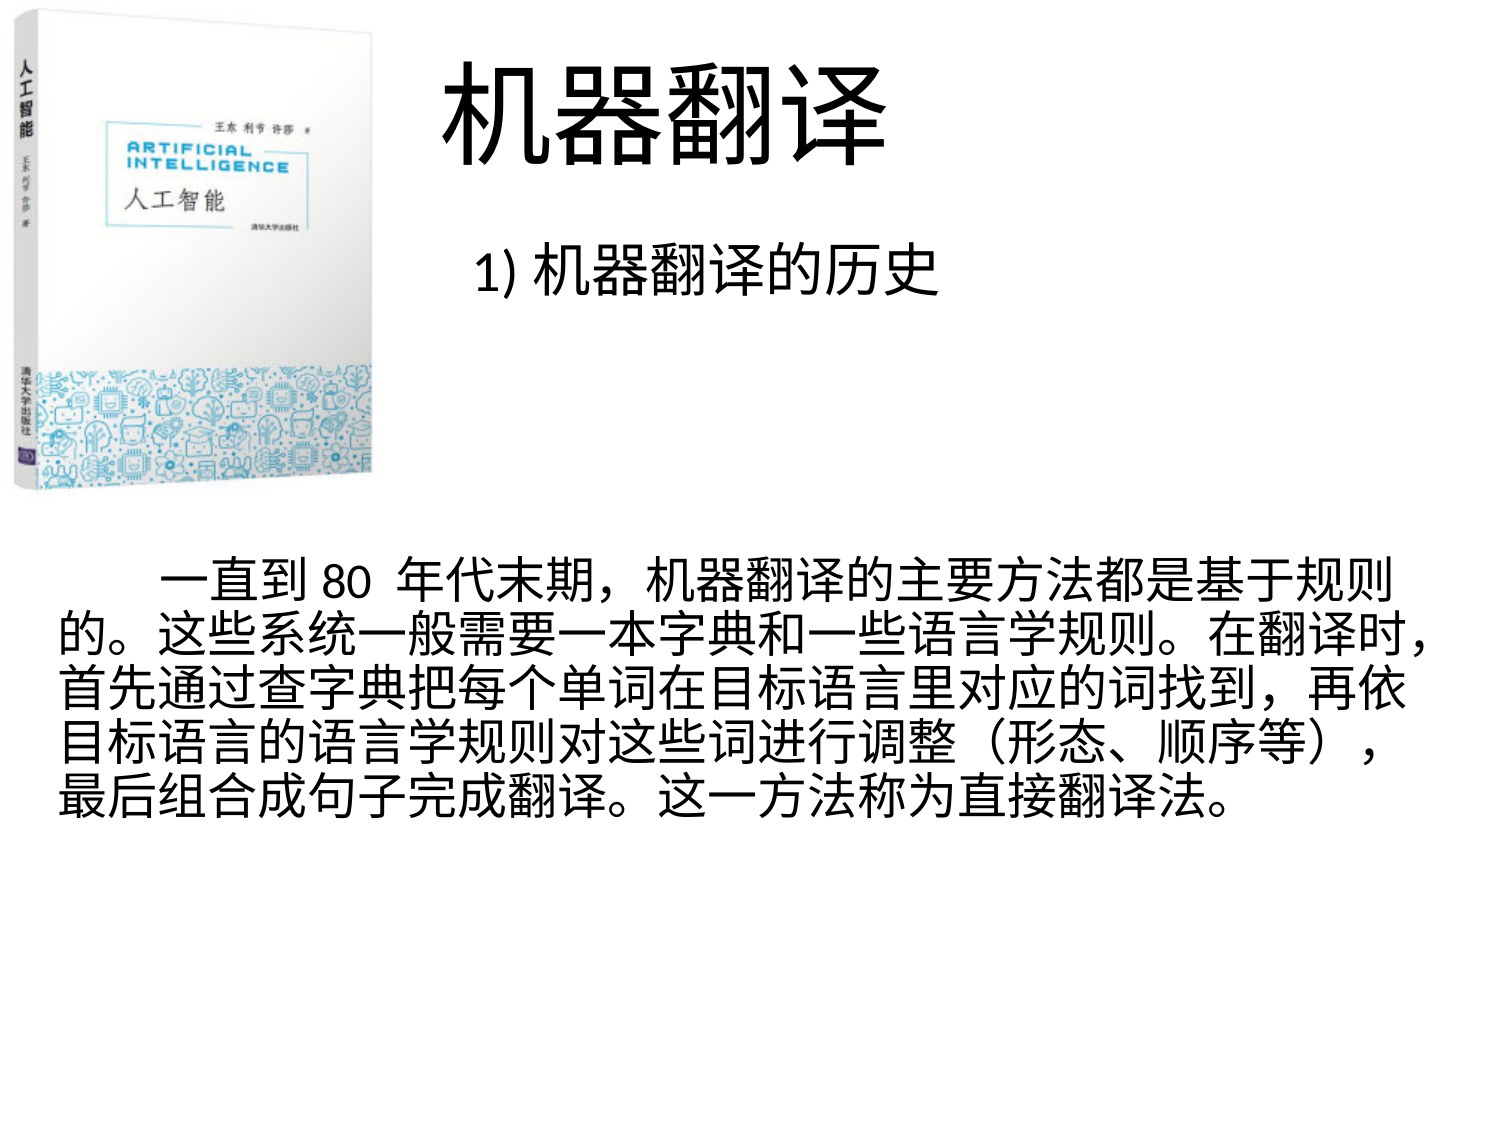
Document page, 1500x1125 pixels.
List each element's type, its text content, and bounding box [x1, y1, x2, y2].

text_box 1)机器翻译的历史 [456, 225, 1192, 311]
text_box 机器翻译 [424, 52, 905, 189]
list 一直到80 年代末期，机器翻译的主要方法都是基于规则的。这些系统一般需要一本字典和一些语言学规则。在翻译时，首先通过查字典把每个单词在目标语言里对应的词找到，再依目标语言的语言学规则对这些词进行调整（形态、顺序等），最后组合成句子完成翻译。这一方法称为直接翻译法。 [42, 547, 1458, 1097]
picture [0, 0, 441, 510]
